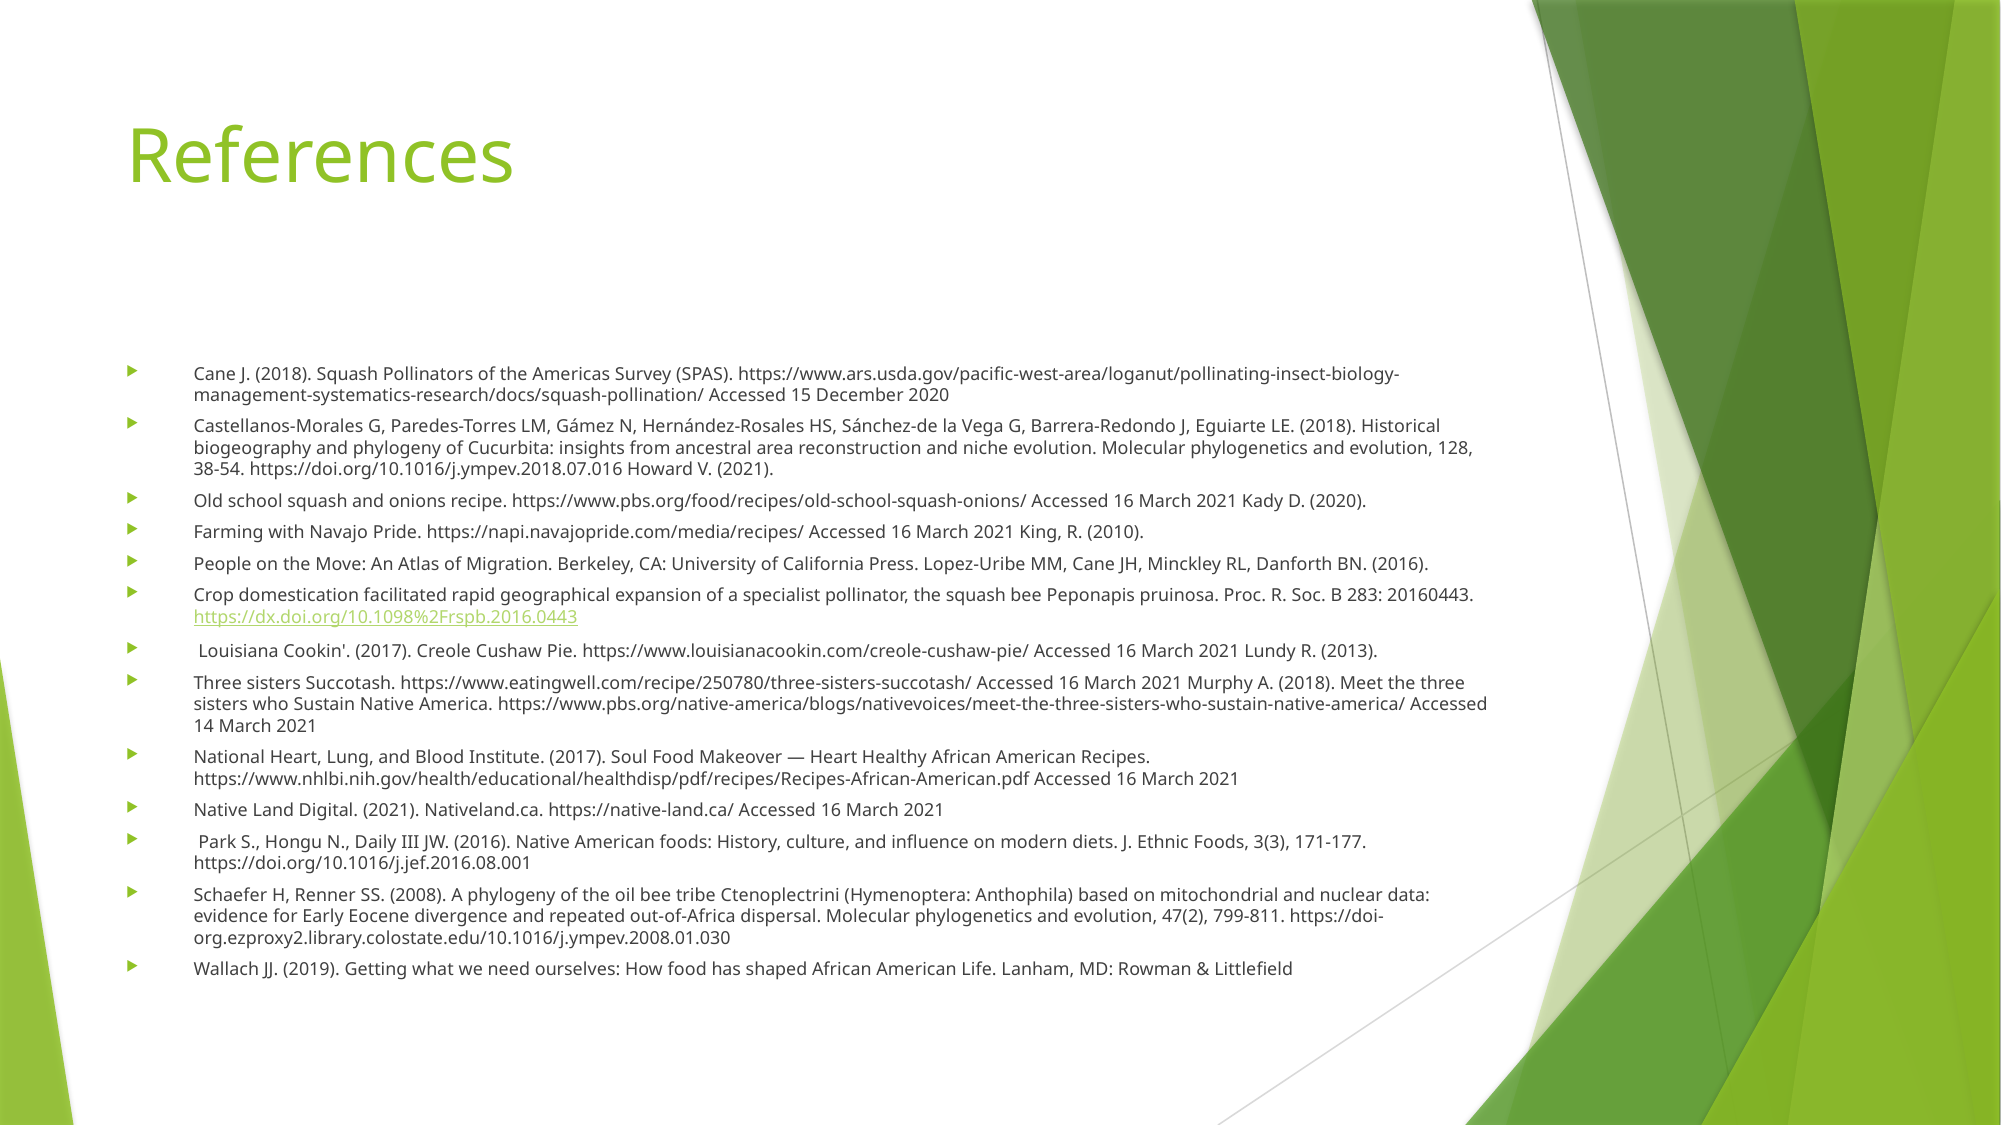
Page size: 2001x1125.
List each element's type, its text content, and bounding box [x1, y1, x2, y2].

title References [111, 99, 1522, 317]
list Cane J. (2018). Squash Pollinators of the Americas Survey (SPAS). https://www.ars.usda.gov/pacific-west-area/loganut/pollinating-insect-biology-management-systematics-research/docs/squash-pollination/ Accessed 15 December 2020 Castellanos-Morales G, Paredes-Torres LM, Gámez N, Hernández-Rosales HS, Sánchez-de la Vega G, Barrera-Redondo J, Eguiarte LE. (2018). Historical biogeography and phylogeny of Cucurbita: insights from ancestral area reconstruction and niche evolution. Molecular phylogenetics and evolution, 128, 38-54. https://doi.org/10.1016/j.ympev.2018.07.016 Howard V. (2021). Old school squash and onions recipe. https://www.pbs.org/food/recipes/old-school-squash-onions/ Accessed 16 March 2021 Kady D. (2020). Farming with Navajo Pride. https://napi.navajopride.com/media/recipes/ Accessed 16 March 2021 King, R. (2010). People on the Move: An Atlas of Migration. Berkeley, CA: University of California Press. Lopez-Uribe MM, Cane JH, Minckley RL, Danforth BN. (2016). Crop domestication facilitated rapid geographical expansion of a specialist pollinator, the squash bee Peponapis pruinosa. Proc. R. Soc. B 283: 20160443. https://dx.doi.org/10.1098%2Frspb.2016.0443 Louisiana Cookin'. (2017). Creole Cushaw Pie. https://www.louisianacookin.com/creole-cushaw-pie/ Accessed 16 March 2021 Lundy R. (2013). Three sisters Succotash. https://www.eatingwell.com/recipe/250780/three-sisters-succotash/ Accessed 16 March 2021 Murphy A. (2018). Meet the three sisters who Sustain Native America. https://www.pbs.org/native-america/blogs/nativevoices/meet-the-three-sisters-who-sustain-native-america/ Accessed 14 March 2021 National Heart, Lung, and Blood Institute. (2017). Soul Food Makeover — Heart Healthy African American Recipes. https://www.nhlbi.nih.gov/health/educational/healthdisp/pdf/recipes/Recipes-African-American.pdf Accessed 16 March 2021 Native Land Digital. (2021). Nativeland.ca. https://native-land.ca/ Accessed 16 March 2021 Park S., Hongu N., Daily III JW. (2016). Native American foods: History, culture, and influence on modern diets. J. Ethnic Foods, 3(3), 171-177. https://doi.org/10.1016/j.jef.2016.08.001 Schaefer H, Renner SS. (2008). A phylogeny of the oil bee tribe Ctenoplectrini (Hymenoptera: Anthophila) based on mitochondrial and nuclear data: evidence for Early Eocene divergence and repeated out-of-Africa dispersal. Molecular phylogenetics and evolution, 47(2), 799-811. https://doi-org.ezproxy2.library.colostate.edu/10.1016/j.ympev.2008.01.030 Wallach JJ. (2019). Getting what we need ourselves: How food has shaped African American Life. Lanham, MD: Rowman & Littlefield [111, 354, 1522, 992]
